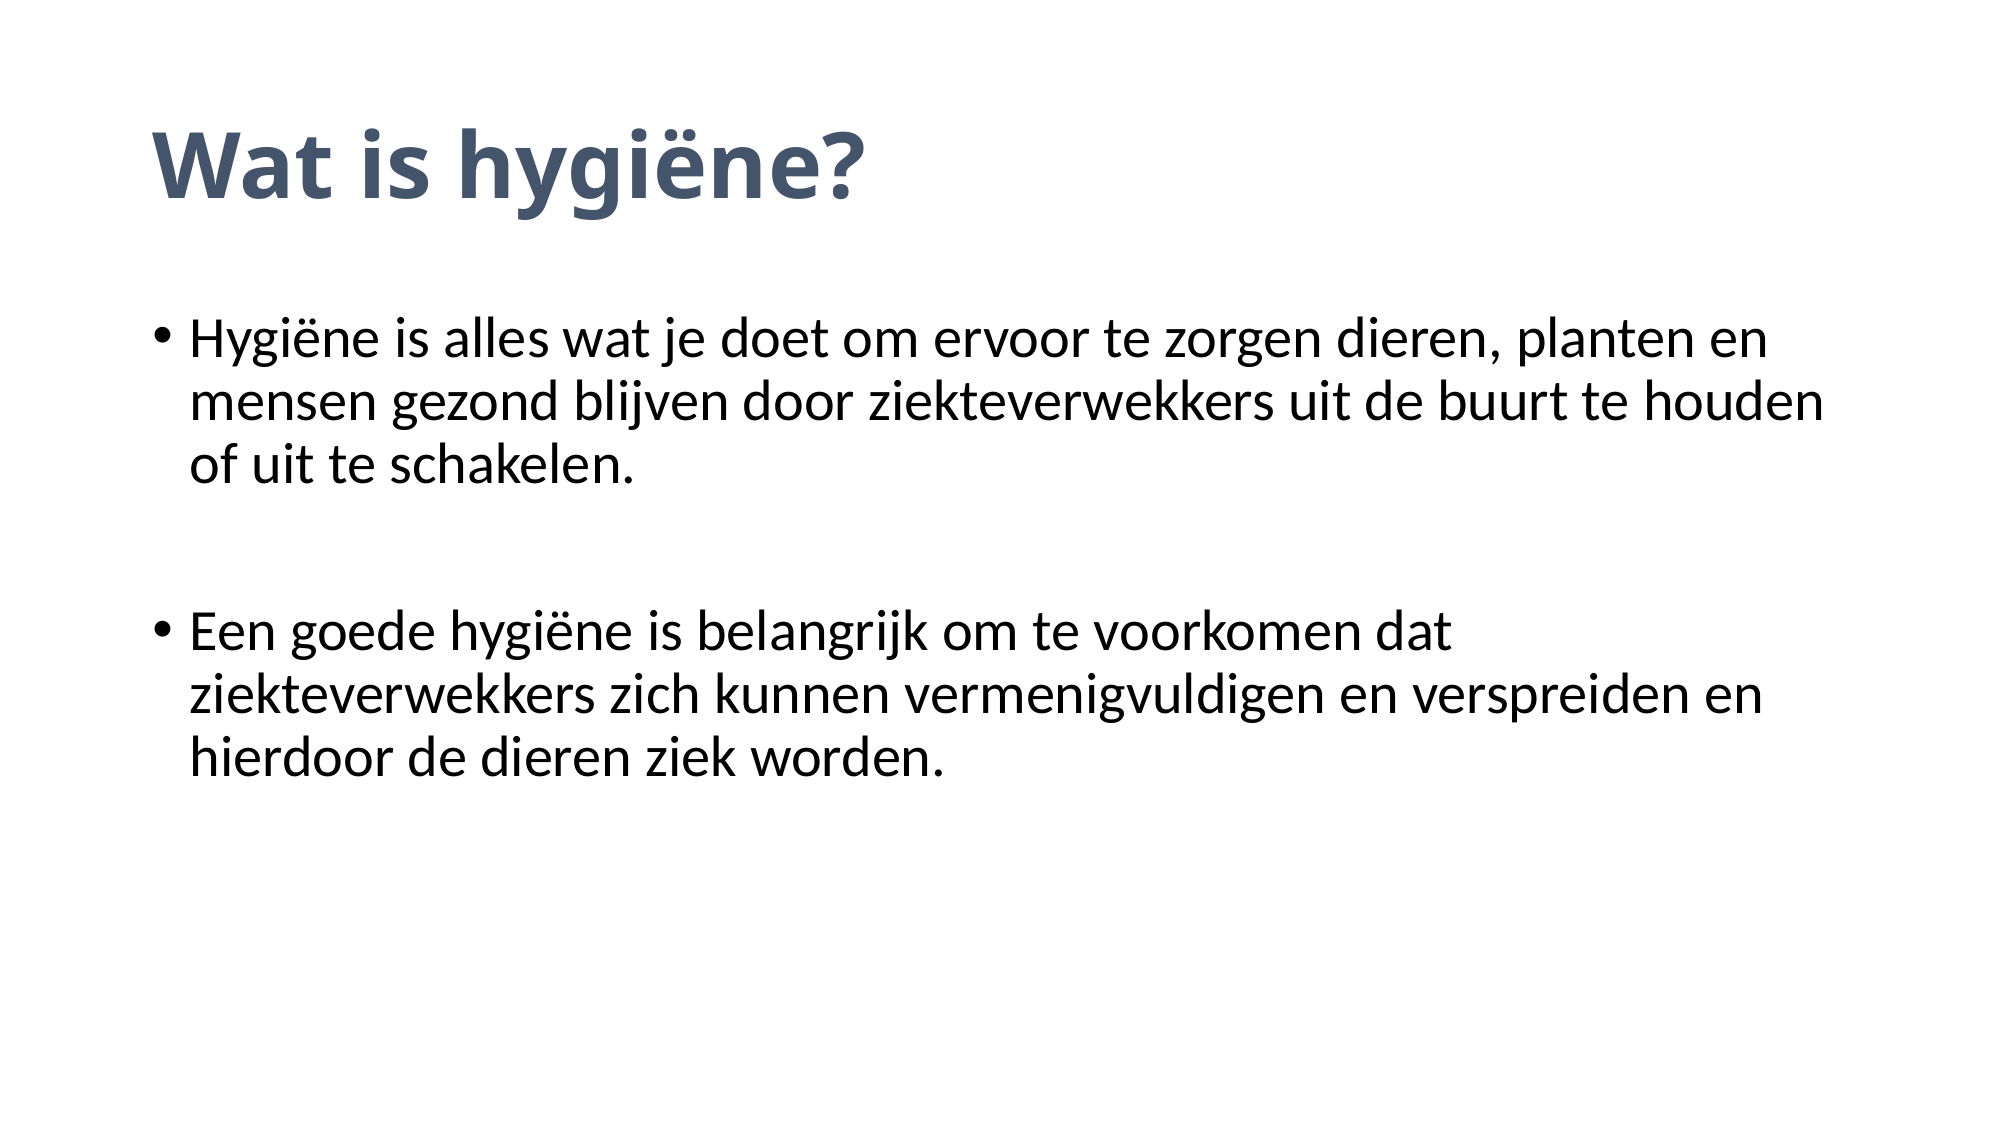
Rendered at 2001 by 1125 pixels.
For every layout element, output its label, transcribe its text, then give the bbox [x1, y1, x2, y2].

title Wat is hygiëne? [137, 59, 1863, 278]
list Hygiëne is alles wat je doet om ervoor te zorgen dieren, planten en mensen gezond blijven door ziekteverwekkers uit de buurt te houden of uit te schakelen. Een goede hygiëne is belangrijk om te voorkomen dat ziekteverwekkers zich kunnen vermenigvuldigen en verspreiden en hierdoor de dieren ziek worden. [137, 299, 1863, 1014]
